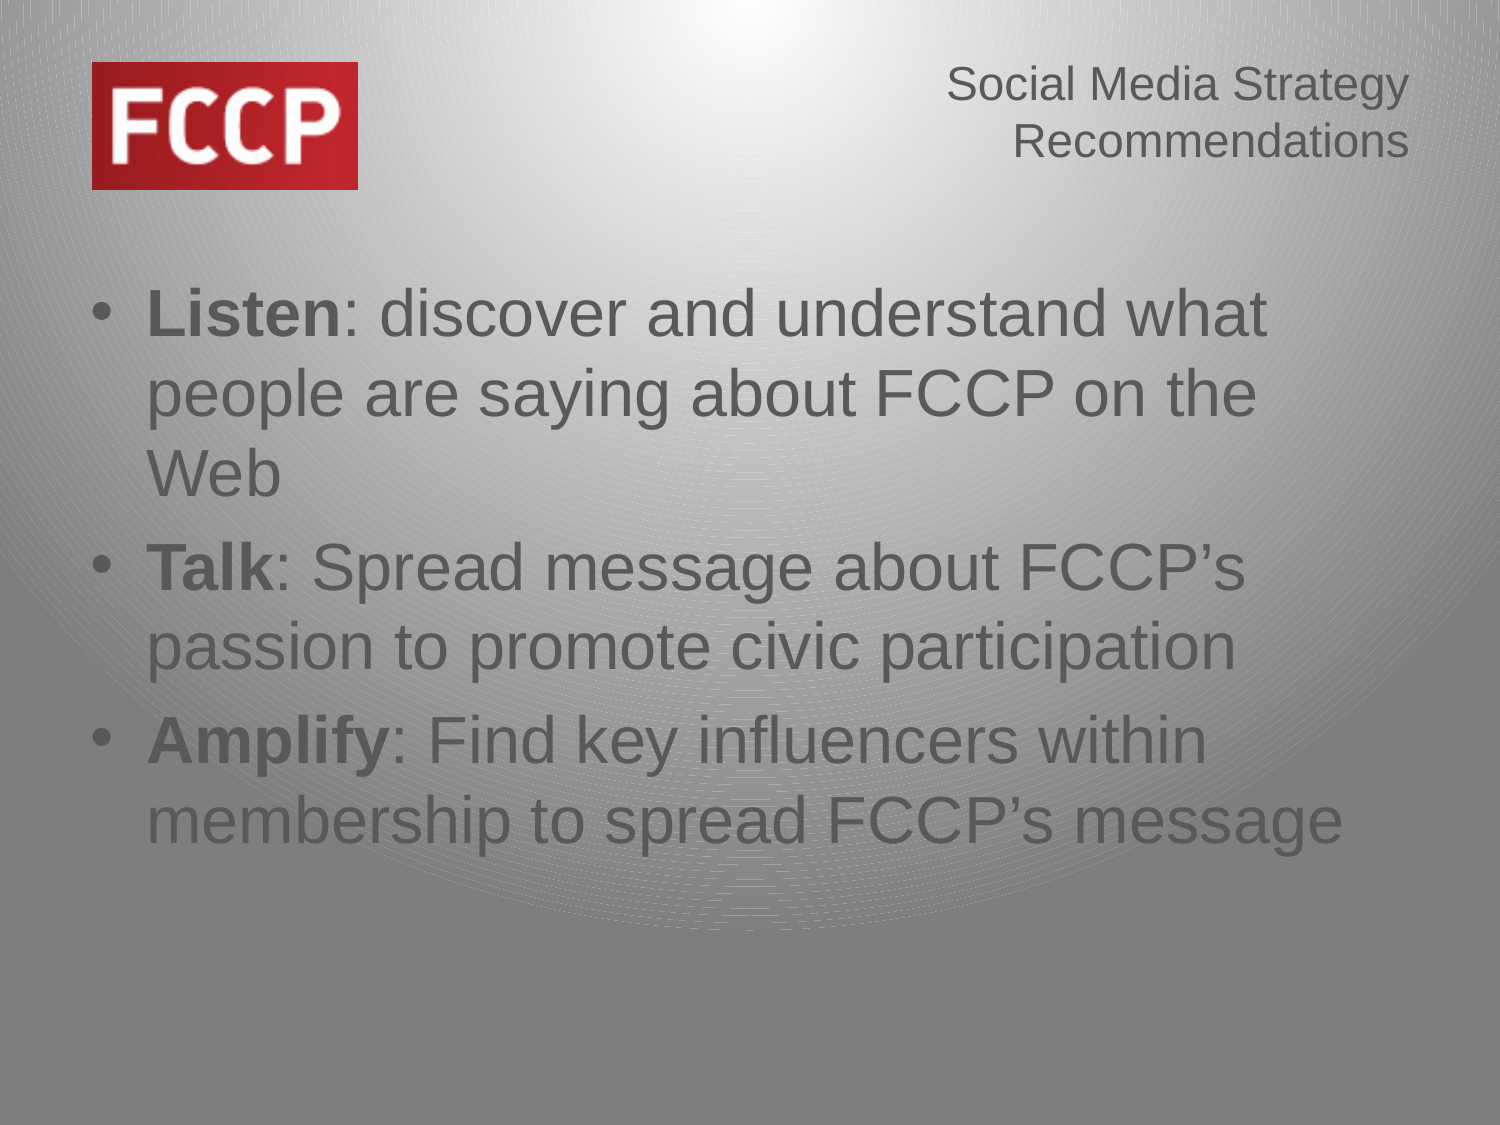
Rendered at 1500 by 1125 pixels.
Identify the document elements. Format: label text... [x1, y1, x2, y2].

title Social Media Strategy Recommendations [75, 45, 1425, 233]
list Listen: discover and understand what people are saying about FCCP on the Web Talk: Spread message about FCCP’s passion to promote civic participation Amplify: Find key influencers within membership to spread FCCP’s message [75, 262, 1425, 1005]
picture [92, 62, 358, 190]
